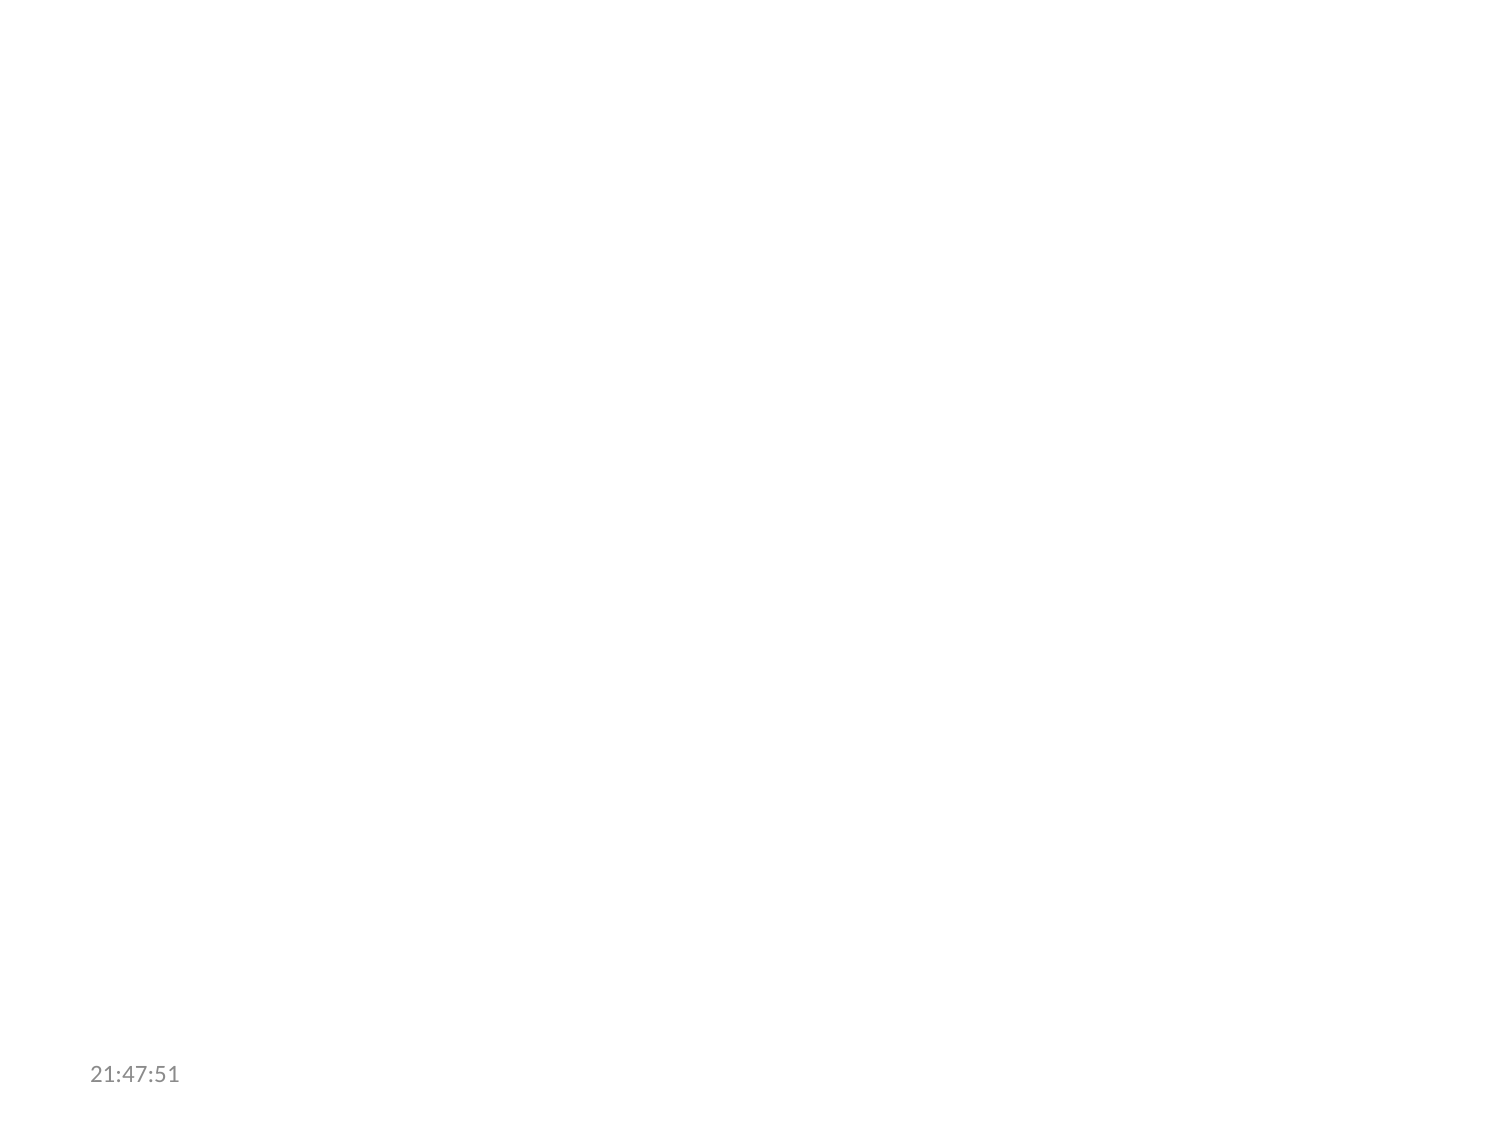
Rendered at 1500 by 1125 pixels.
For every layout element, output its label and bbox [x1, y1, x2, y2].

slide_number [75, 1042, 425, 1103]
